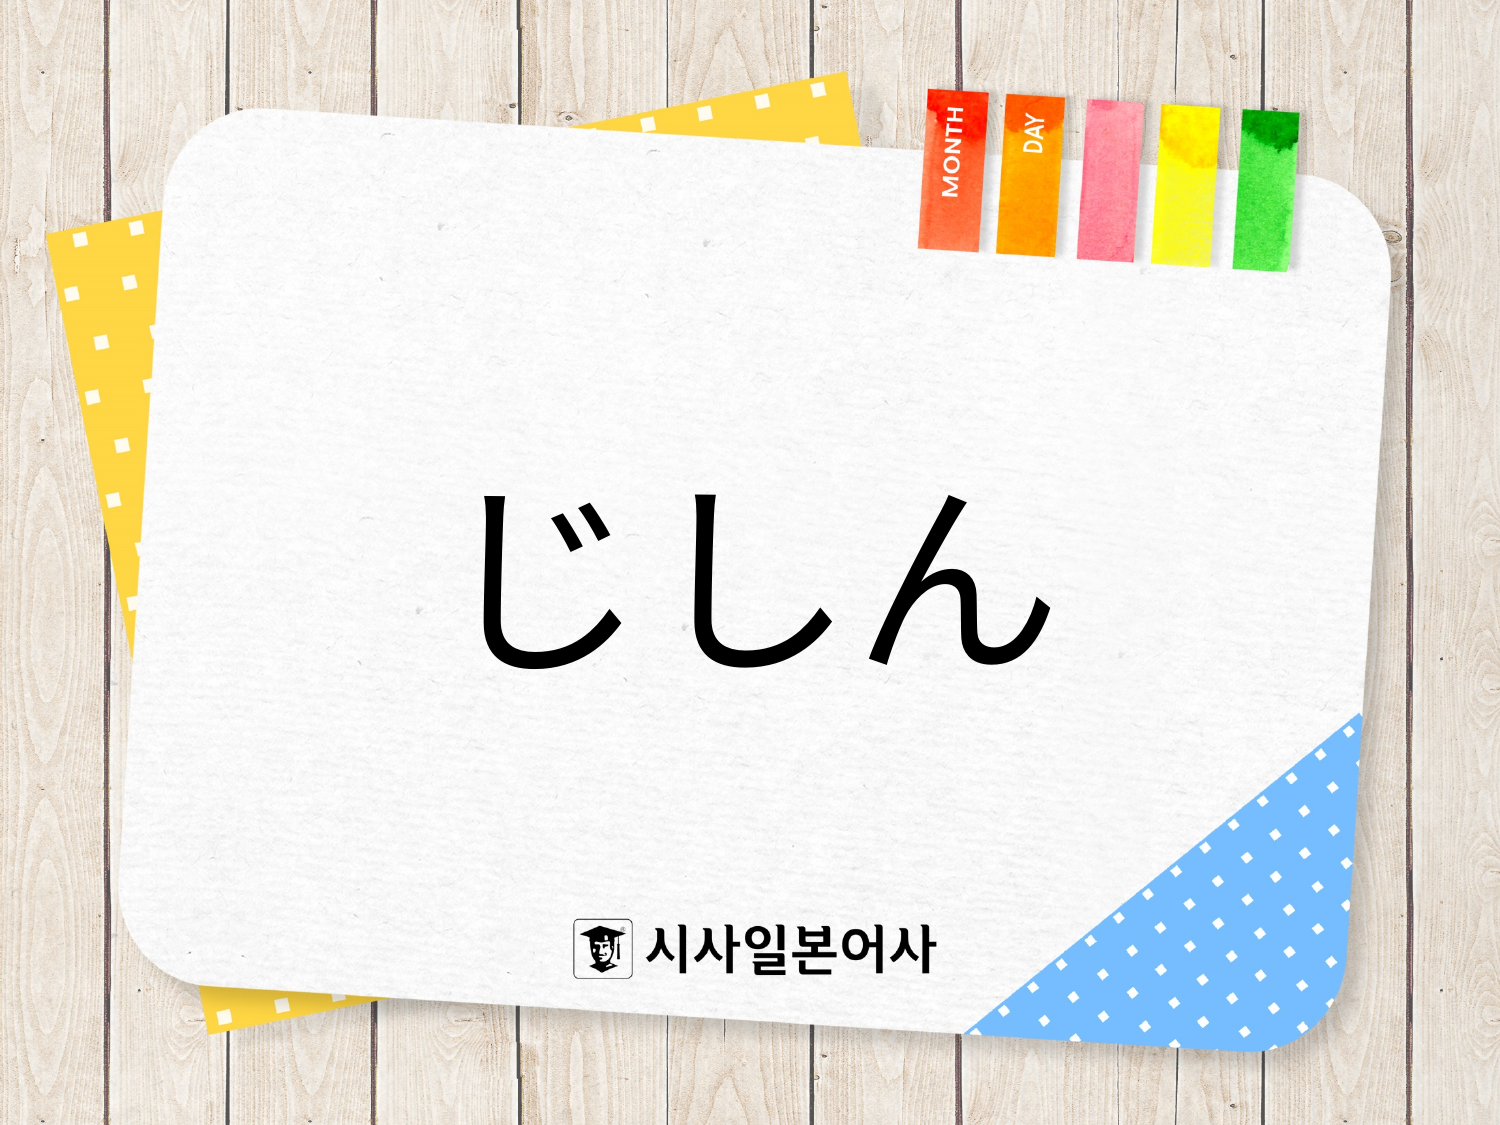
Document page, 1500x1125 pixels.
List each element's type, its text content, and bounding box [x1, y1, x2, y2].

title じしん [75, 338, 1425, 811]
picture [0, 0, 1500, 1125]
